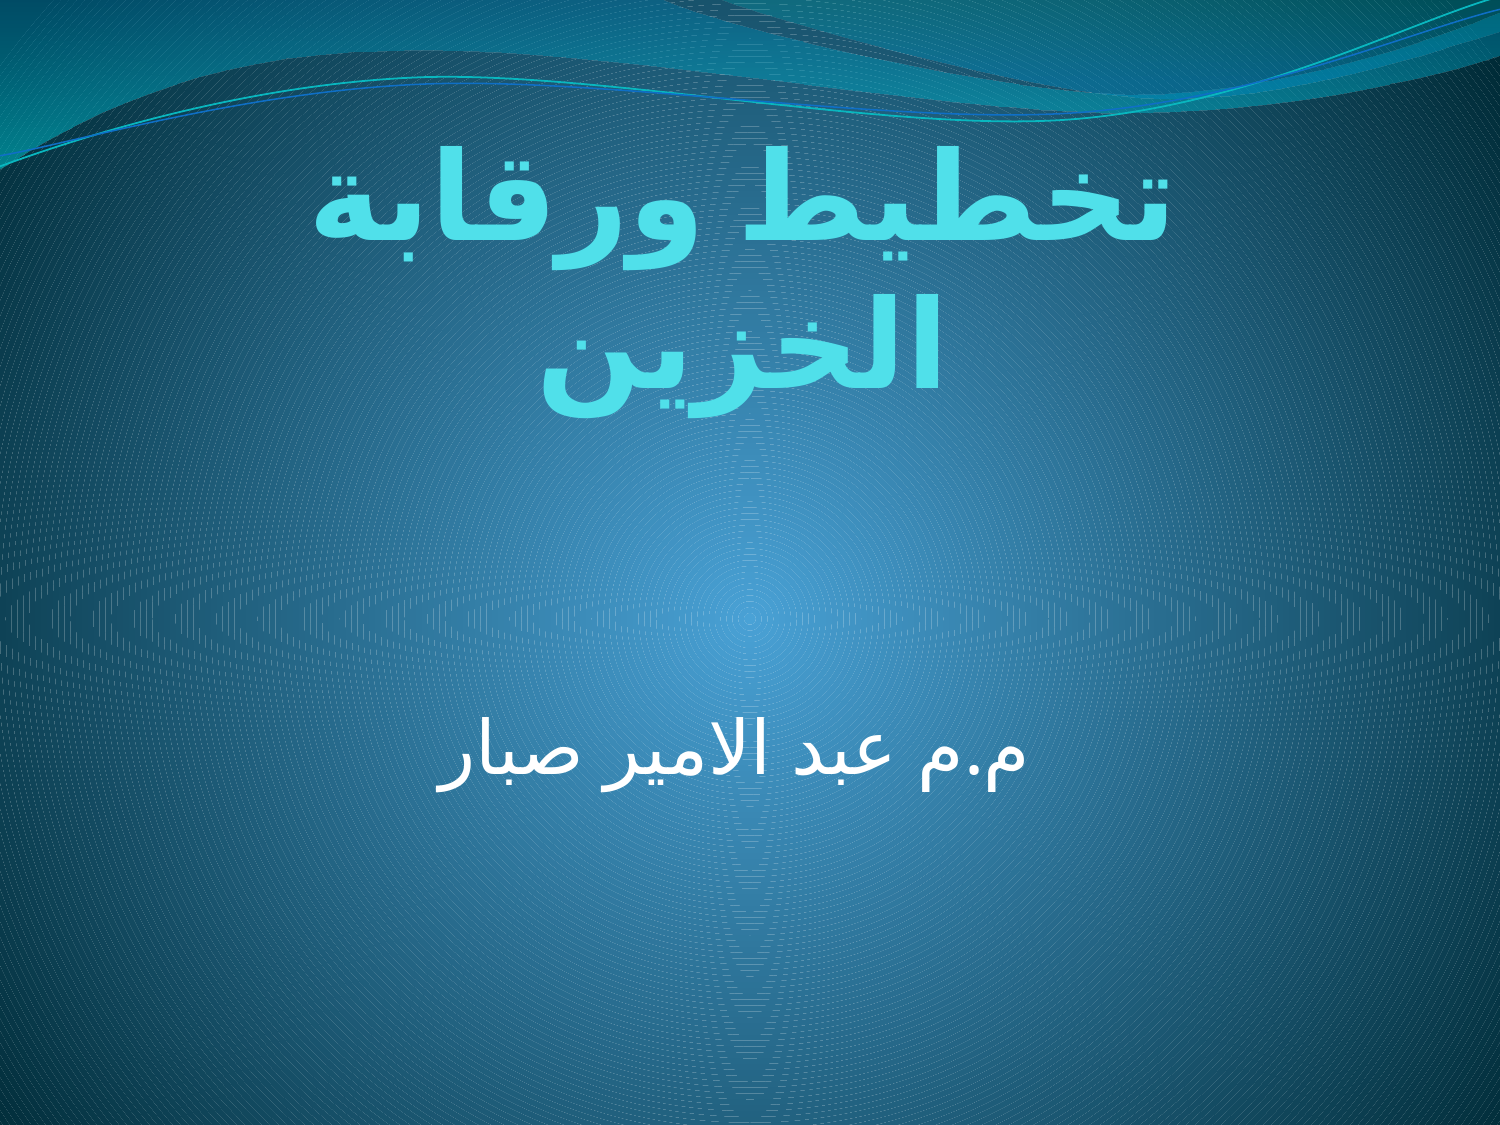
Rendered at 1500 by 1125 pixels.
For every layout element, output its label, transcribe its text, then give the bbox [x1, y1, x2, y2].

subtitle م.م عبد الامير صبار [88, 692, 1377, 980]
title تخطيط ورقابة الخزين [100, 113, 1389, 414]
